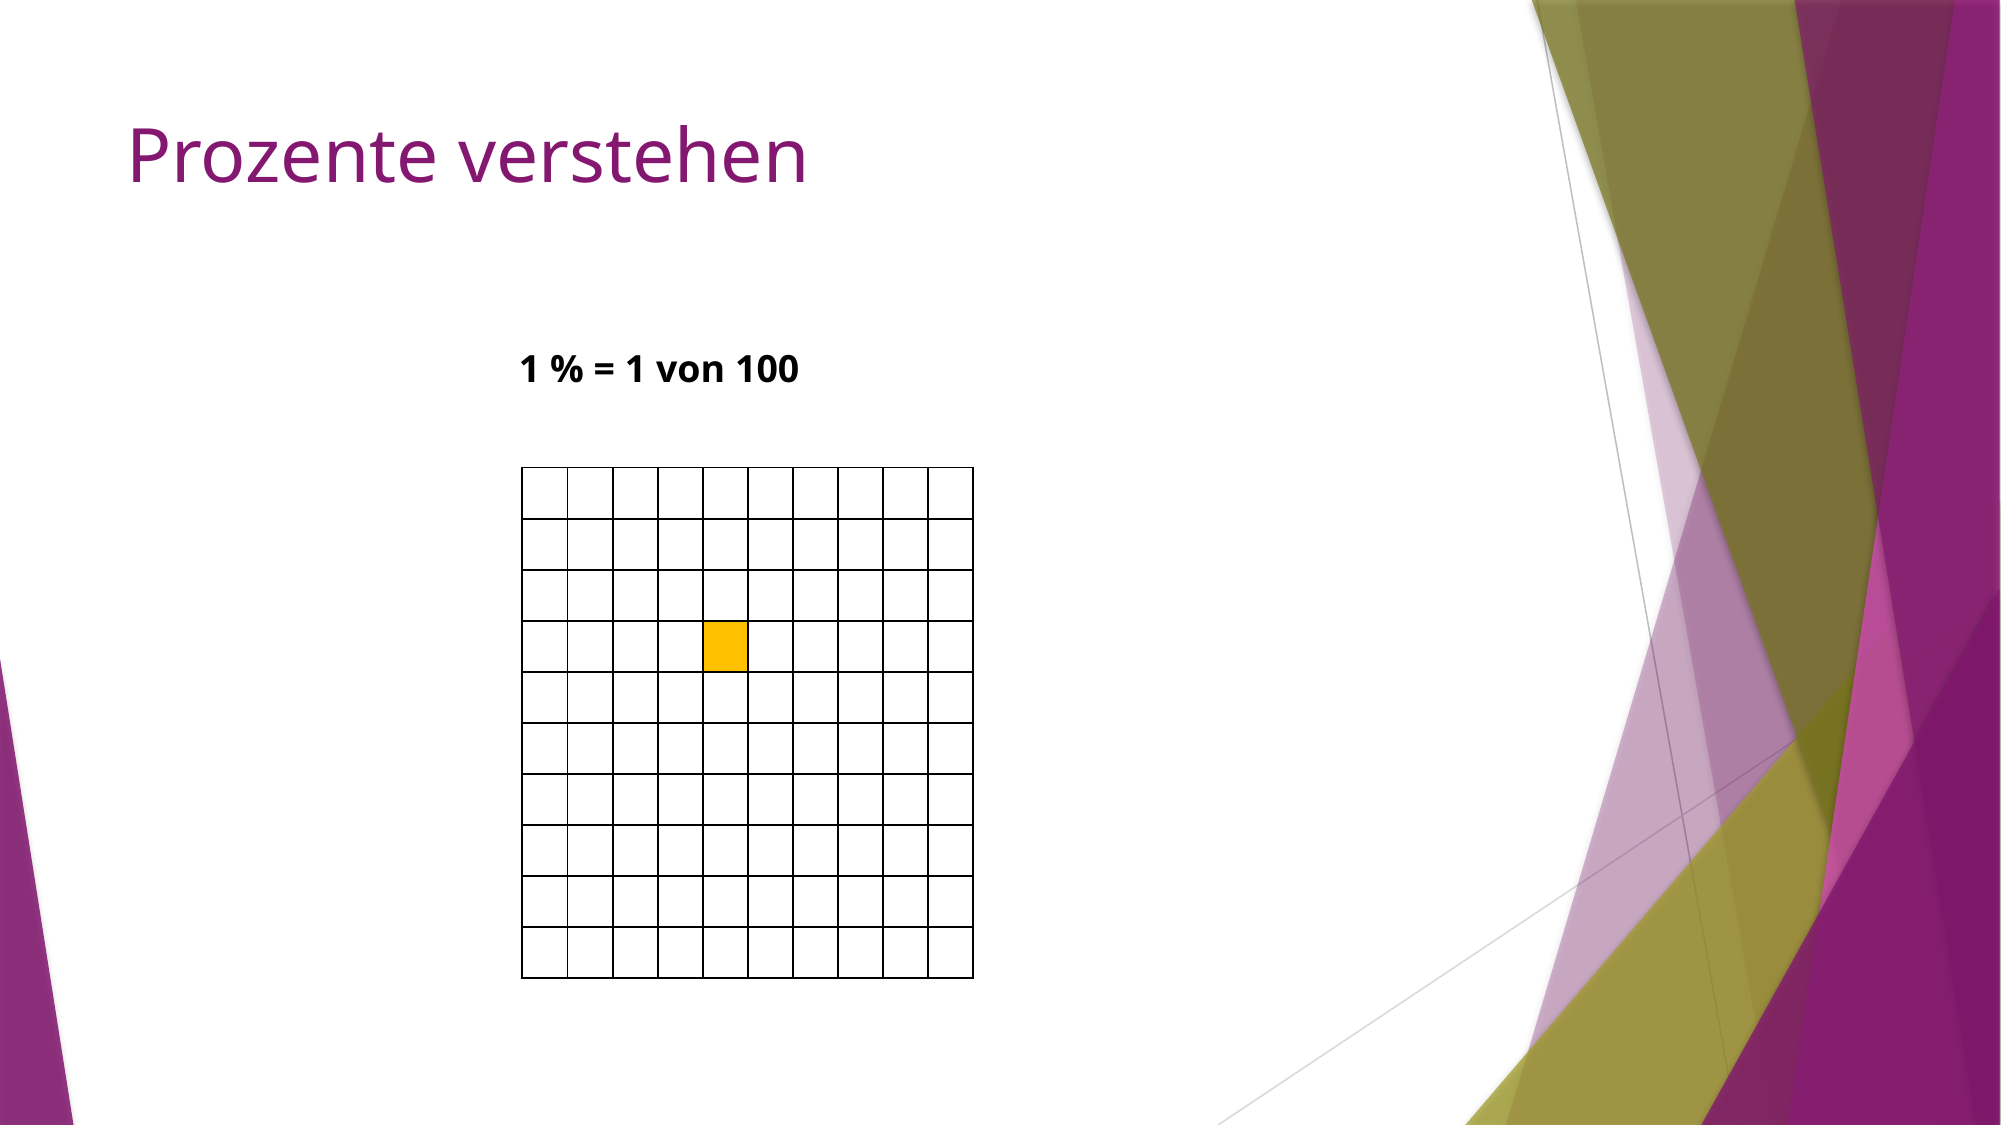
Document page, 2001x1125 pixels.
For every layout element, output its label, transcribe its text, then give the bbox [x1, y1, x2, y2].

table_cell [568, 877, 612, 926]
table_cell [568, 928, 612, 977]
table_cell [929, 928, 972, 977]
table_cell [929, 520, 972, 569]
table_cell [659, 826, 702, 875]
table_cell [794, 877, 837, 926]
table_cell [839, 724, 882, 773]
table_cell [614, 520, 657, 569]
table_cell [794, 520, 837, 569]
table_cell [794, 775, 837, 824]
table_cell [704, 877, 747, 926]
table_header [523, 468, 567, 518]
table_cell [704, 571, 747, 620]
table_header [884, 468, 927, 518]
table_cell [614, 775, 657, 824]
table_cell [704, 775, 747, 824]
table_cell [659, 622, 702, 671]
table_cell [704, 622, 747, 671]
table_cell [704, 520, 747, 569]
table_cell [884, 622, 927, 671]
table_cell [523, 775, 567, 824]
table_cell [839, 622, 882, 671]
table_cell [614, 877, 657, 926]
table_cell [568, 571, 612, 620]
table_header [839, 468, 882, 518]
table_cell [884, 775, 927, 824]
table_cell [794, 928, 837, 977]
table_cell [614, 928, 657, 977]
table_cell [614, 826, 657, 875]
table_cell [929, 877, 972, 926]
table_cell [884, 520, 927, 569]
table_cell [929, 724, 972, 773]
table_cell [614, 673, 657, 722]
table_cell [749, 775, 792, 824]
table_header [568, 468, 612, 518]
table_cell [794, 622, 837, 671]
table_cell [839, 877, 882, 926]
table_cell [884, 724, 927, 773]
table_header [794, 468, 837, 518]
table_cell [884, 826, 927, 875]
table_cell [614, 571, 657, 620]
table_cell [749, 571, 792, 620]
table_cell [568, 826, 612, 875]
table_cell [523, 826, 567, 875]
table_cell [929, 673, 972, 722]
table_cell [929, 775, 972, 824]
table_cell [884, 673, 927, 722]
table_cell [929, 571, 972, 620]
table_cell [659, 724, 702, 773]
table_cell [523, 877, 567, 926]
table_cell [794, 724, 837, 773]
table_cell [523, 673, 567, 722]
table_cell [659, 571, 702, 620]
table_header [614, 468, 657, 518]
table_cell [794, 571, 837, 620]
table_cell [884, 877, 927, 926]
table_cell [839, 673, 882, 722]
table_cell [659, 673, 702, 722]
table_cell [794, 673, 837, 722]
table_cell [839, 571, 882, 620]
table_cell [749, 826, 792, 875]
table_cell [523, 520, 567, 569]
table_header [749, 468, 792, 518]
title Prozente verstehen [111, 99, 1522, 317]
table_cell [749, 928, 792, 977]
table_cell [929, 826, 972, 875]
table_cell [704, 928, 747, 977]
table_cell [839, 928, 882, 977]
table_cell [659, 928, 702, 977]
table_header [929, 468, 972, 518]
table_cell [568, 673, 612, 722]
table_cell [794, 826, 837, 875]
table_cell [749, 673, 792, 722]
table_cell [614, 622, 657, 671]
table_cell [749, 520, 792, 569]
table_cell [839, 520, 882, 569]
table_cell [704, 724, 747, 773]
table_cell [568, 520, 612, 569]
table_header [704, 468, 747, 518]
table_cell [523, 622, 567, 671]
table_cell [749, 622, 792, 671]
table_cell [523, 724, 567, 773]
table_cell [749, 877, 792, 926]
table_cell [568, 724, 612, 773]
table_cell [659, 877, 702, 926]
table_cell [568, 622, 612, 671]
table_cell [929, 622, 972, 671]
table_cell [839, 775, 882, 824]
table_header [659, 468, 702, 518]
table_cell [523, 571, 567, 620]
table_cell [704, 673, 747, 722]
table_cell [523, 928, 567, 977]
table_cell [749, 724, 792, 773]
text_box 1 % = 1 von 100 [504, 338, 986, 398]
table_cell [884, 928, 927, 977]
table_cell [659, 775, 702, 824]
table_cell [659, 520, 702, 569]
table_cell [839, 826, 882, 875]
table_cell [614, 724, 657, 773]
table_cell [568, 775, 612, 824]
table_cell [884, 571, 927, 620]
table_cell [704, 826, 747, 875]
